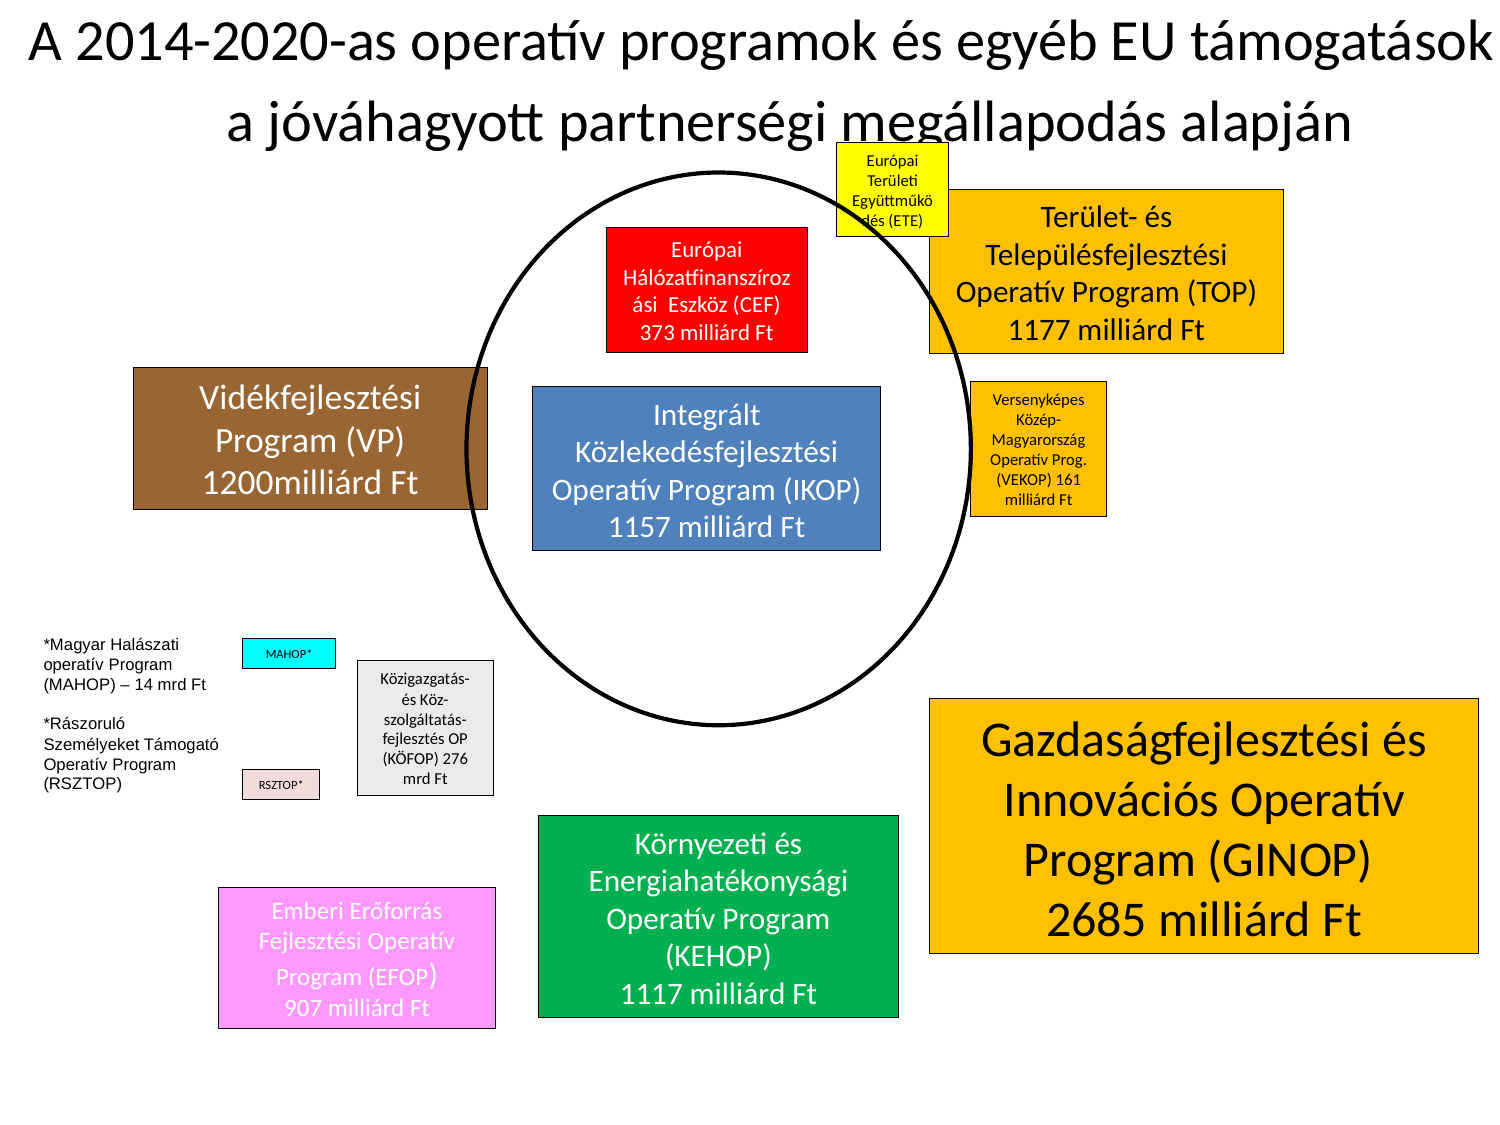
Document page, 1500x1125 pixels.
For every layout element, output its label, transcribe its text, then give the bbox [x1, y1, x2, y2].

text_box Emberi Erőforrás Fejlesztési Operatív Program (EFOP) 907 milliárd Ft [218, 887, 496, 1029]
text_box MAHOP* [242, 638, 336, 669]
text_box Vidékfejlesztési Program (VP) 1200milliárd Ft [133, 367, 475, 510]
text_box A 2014-2020-as operatív programok és egyéb EU támogatások a jóváhagyott partnerségi megállapodás alapján [9, 19, 1500, 126]
text_box Terület- és Településfejlesztési Operatív Program (TOP) 1177 milliárd Ft [929, 189, 1284, 354]
text_box RSZTOP* [242, 769, 320, 800]
text_box Közigazgatás- és Köz-szolgáltatás-fejlesztés OP (KÖFOP) 276 mrd Ft [357, 660, 494, 796]
text_box Gazdaságfejlesztési és Innovációs Operatív Program (GINOP) 2685 milliárd Ft [929, 698, 1479, 954]
text_box Környezeti és Energiahatékonysági Operatív Program (KEHOP) 1117 milliárd Ft [538, 815, 899, 1018]
text_box Európai Területi Együttműködés (ETE) [836, 142, 949, 237]
text_box *Magyar Halászati operatív Program (MAHOP) – 14 mrd Ft *Rászoruló Személyeket Támogató Operatív Program (RSZTOP) [28, 626, 238, 801]
text_box [464, 170, 973, 728]
text_box Versenyképes Közép-Magyarország Operatív Prog. (VEKOP) 161 milliárd Ft [970, 381, 1107, 517]
